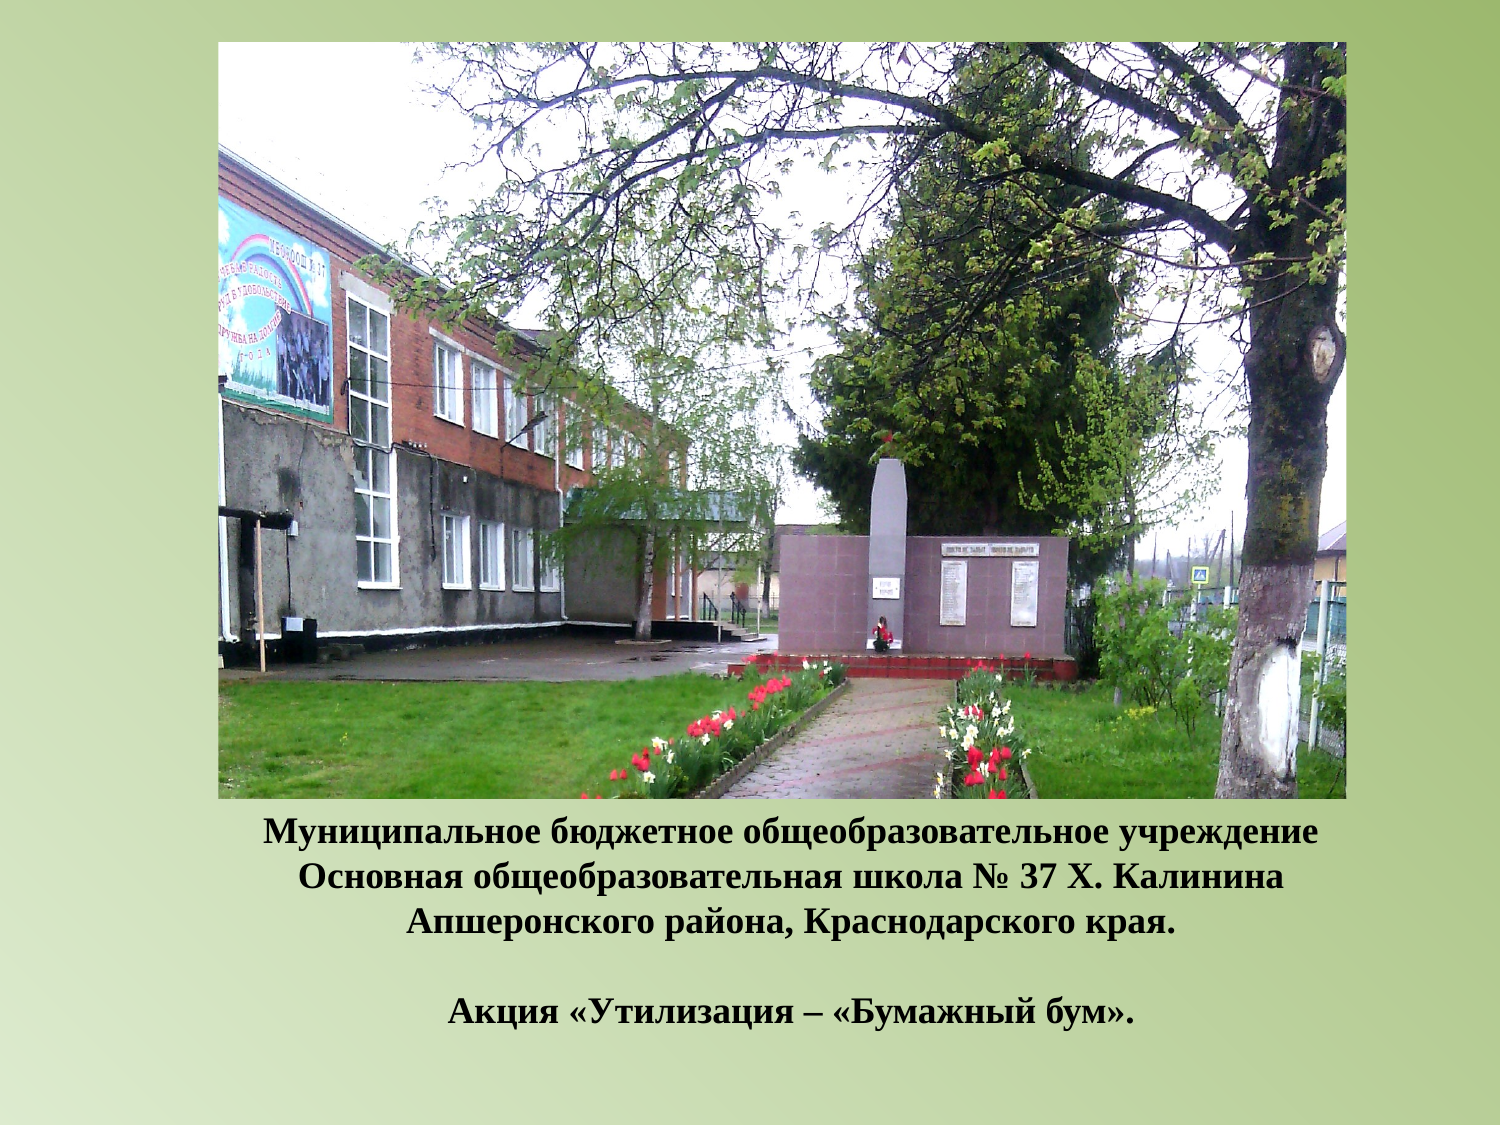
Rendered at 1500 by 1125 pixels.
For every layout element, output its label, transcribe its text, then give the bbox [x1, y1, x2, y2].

picture [218, 42, 1347, 799]
text_box Муниципальное бюджетное общеобразовательное учреждение Основная общеобразовательная школа № 37 Х. Калинина Апшеронского района, Краснодарского края. Акция «Утилизация – «Бумажный бум». [147, 798, 1435, 1084]
